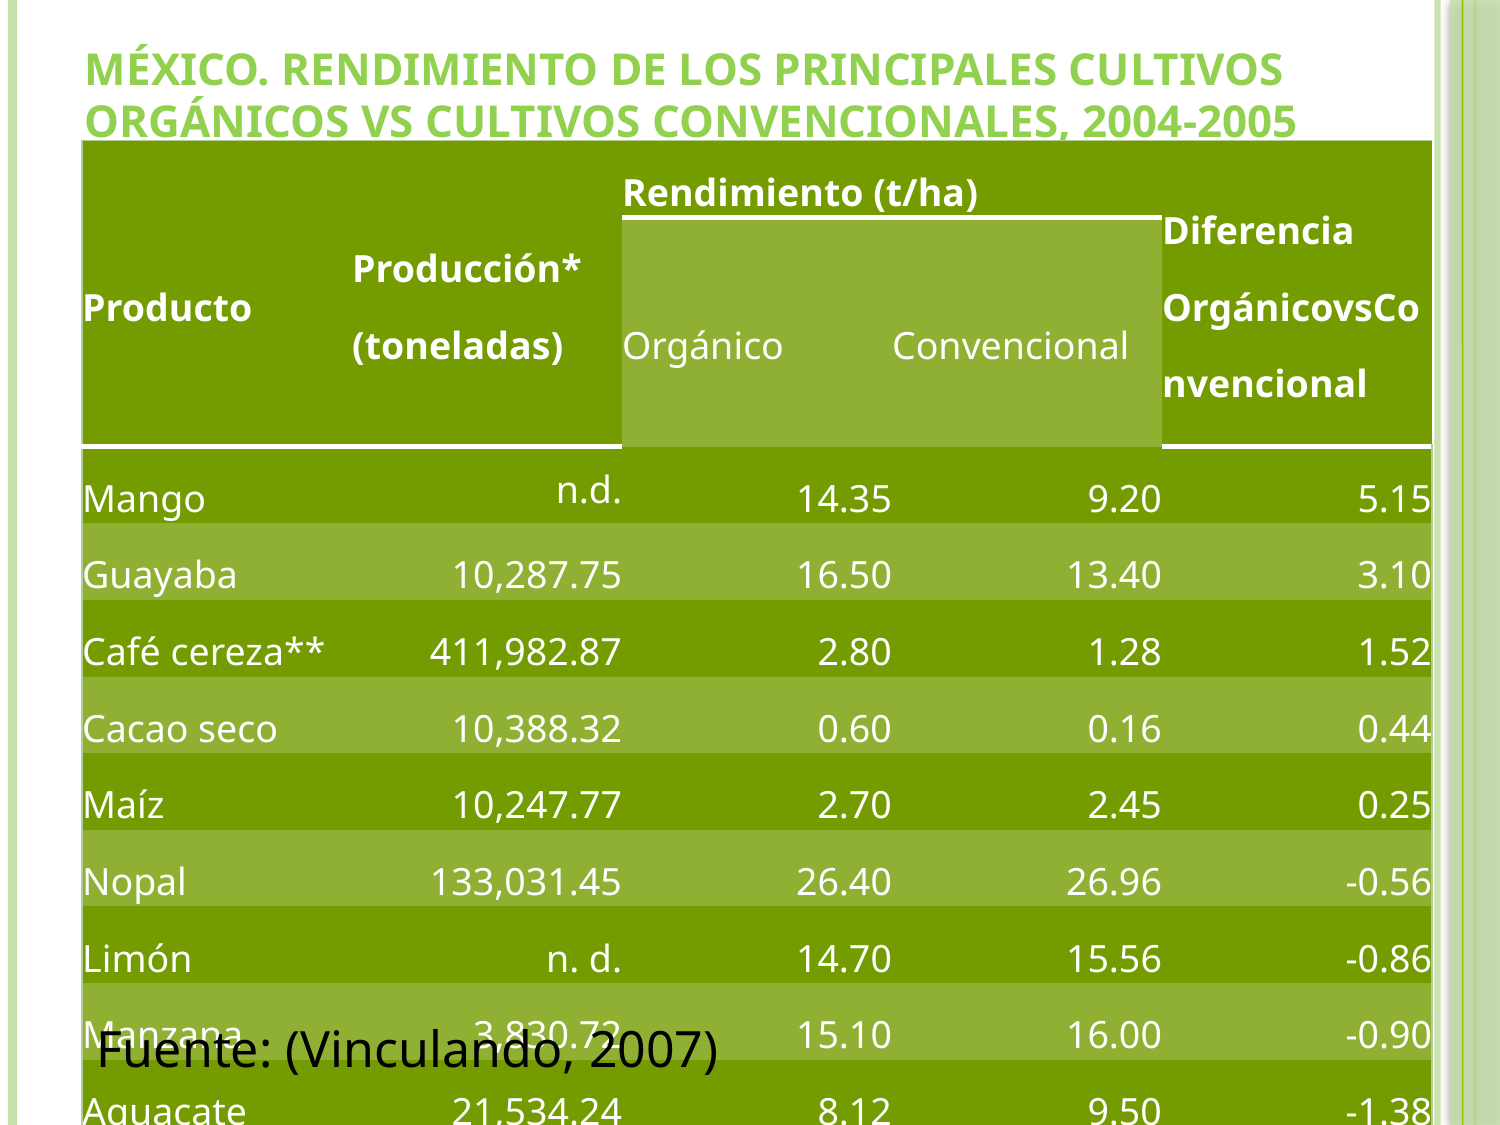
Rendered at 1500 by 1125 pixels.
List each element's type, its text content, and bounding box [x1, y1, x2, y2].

table_header Rendimiento (t/ha) [622, 141, 1162, 215]
table_cell 3.10 [1162, 523, 1431, 600]
table_cell 26.40 [622, 830, 892, 906]
table_cell Cacao seco [83, 677, 352, 753]
table_cell 1.52 [1162, 600, 1431, 677]
title México. Rendimiento de los principales cultivos orgánicos vs cultivos convencionales, 2004-2005 [70, 0, 1421, 155]
table_cell n. d. [352, 906, 622, 970]
table_cell 10,247.77 [352, 753, 622, 830]
table_cell 2.45 [892, 753, 1162, 830]
table_cell 2.70 [622, 753, 892, 830]
table_cell Orgánico [622, 220, 892, 447]
table_cell 13.40 [892, 523, 1162, 600]
table_cell Limón [83, 906, 352, 970]
table_cell 15.56 [892, 906, 1162, 970]
table_cell 411,982.87 [352, 600, 622, 677]
table_cell -0.56 [1162, 830, 1431, 906]
table_cell 10,388.32 [352, 677, 622, 753]
table_cell 0.16 [892, 677, 1162, 753]
table_cell Guayaba [83, 523, 352, 600]
table_cell n.d. [352, 449, 622, 523]
table_cell 0.60 [622, 677, 892, 753]
table_cell 14.70 [622, 906, 892, 970]
text_box Fuente: (Vinculando, 2007) [81, 970, 1432, 1125]
table_cell 1.28 [892, 600, 1162, 677]
table_cell Mango [83, 449, 352, 523]
table_cell 9.20 [892, 447, 1162, 523]
table_cell 5.15 [1162, 449, 1431, 523]
table_cell Maíz [83, 753, 352, 830]
table_cell 0.44 [1162, 677, 1431, 753]
table_cell 10,287.75 [352, 523, 622, 600]
table_cell -0.86 [1162, 906, 1431, 970]
table_header Producción* (toneladas) [352, 141, 622, 444]
table_cell 2.80 [622, 600, 892, 677]
table_header Diferencia OrgánicovsConvencional [1162, 141, 1432, 444]
table_cell Café cereza** [83, 600, 352, 677]
table_cell 0.25 [1162, 753, 1431, 830]
table_cell 133,031.45 [352, 830, 622, 906]
table_header Producto [83, 141, 352, 444]
table_cell Nopal [83, 830, 352, 906]
table_cell 16.50 [622, 523, 892, 600]
table_cell Convencional [892, 220, 1162, 447]
table_cell 14.35 [622, 447, 892, 523]
table_cell 26.96 [892, 830, 1162, 906]
